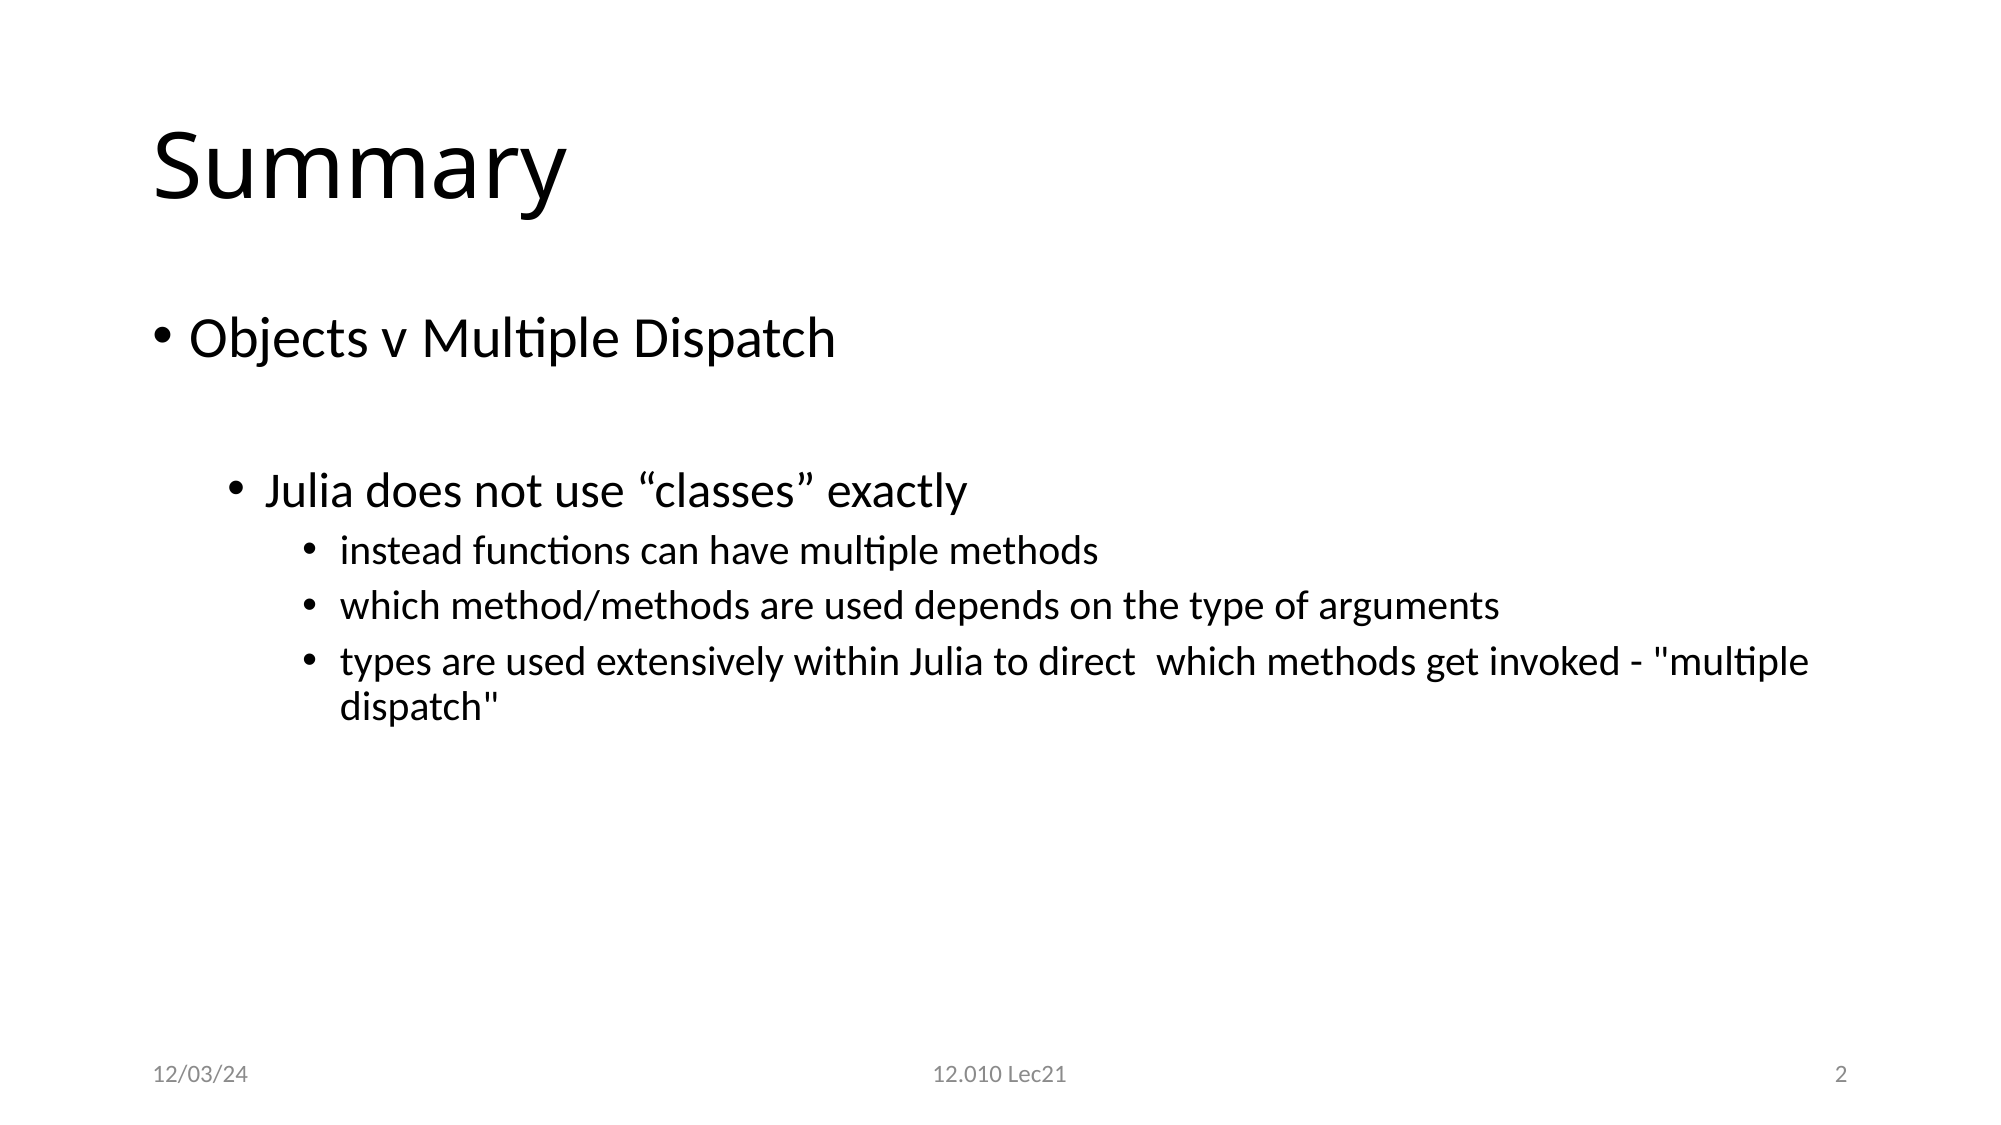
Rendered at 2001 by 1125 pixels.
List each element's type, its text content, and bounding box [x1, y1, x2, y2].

slide_number 2 [1412, 1042, 1863, 1103]
list Objects v Multiple Dispatch Julia does not use “classes” exactly instead functions can have multiple methods which method/methods are used depends on the type of arguments types are used extensively within Julia to direct which methods get invoked - "multiple dispatch" [137, 299, 1863, 1014]
footer 12.010 Lec21 [662, 1042, 1338, 1103]
title Summary [137, 59, 1863, 278]
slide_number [137, 1042, 588, 1103]
